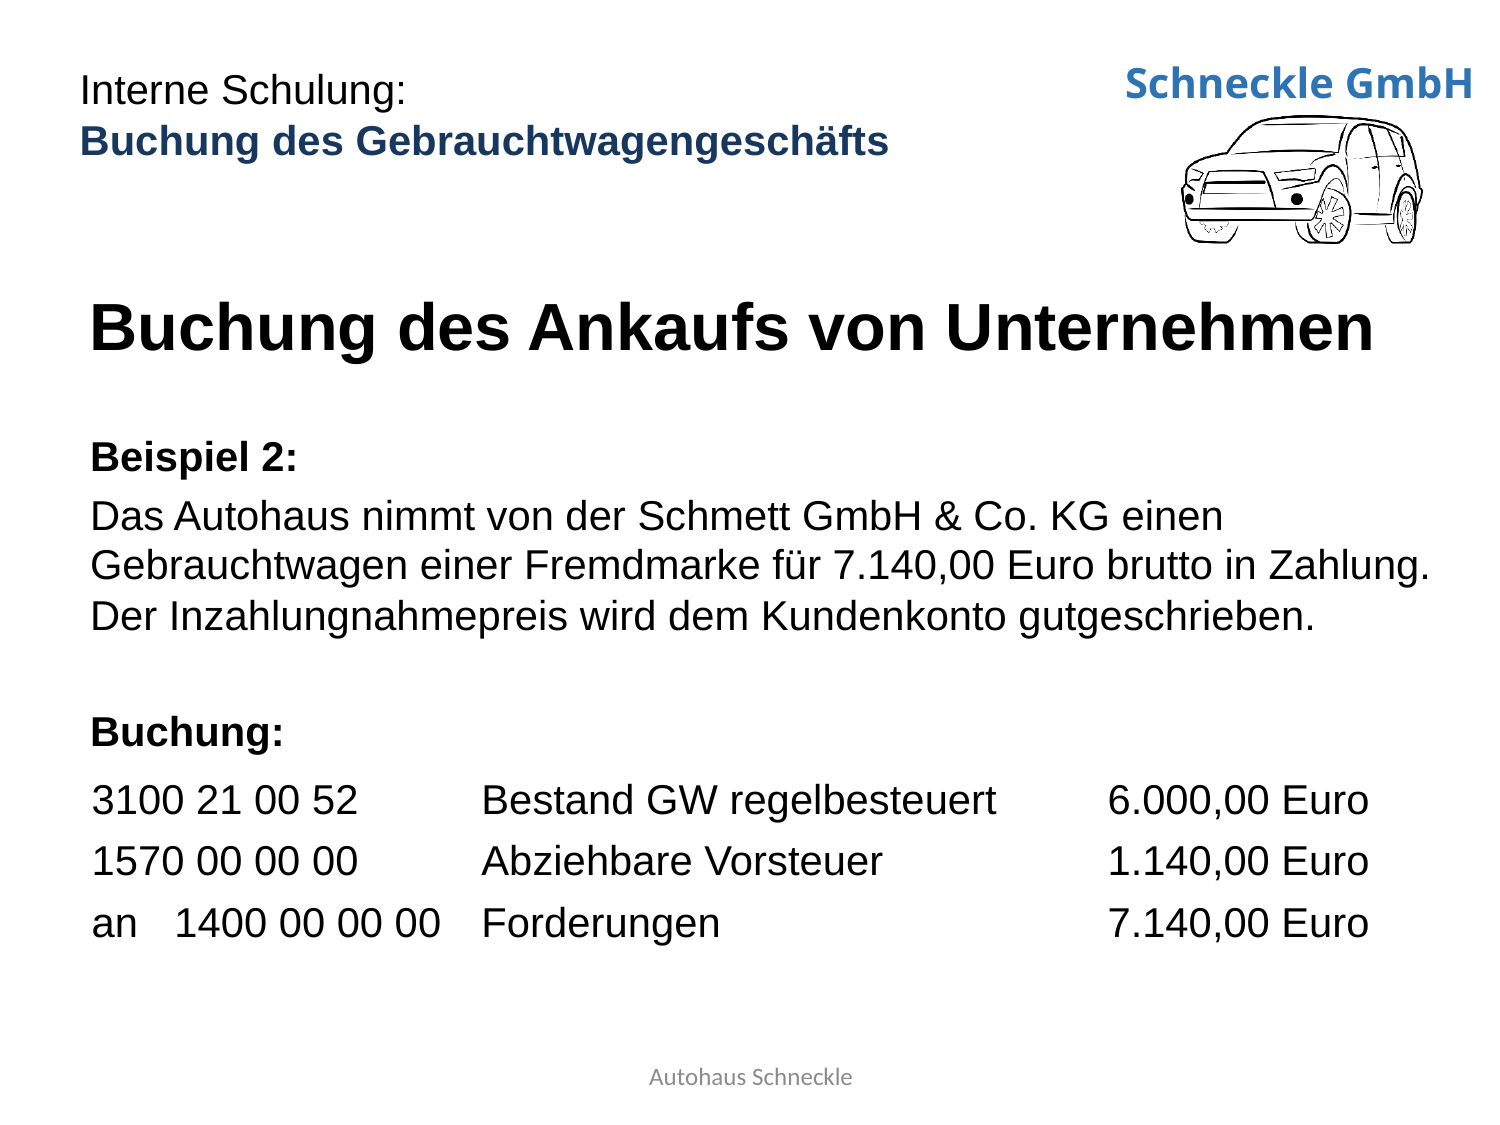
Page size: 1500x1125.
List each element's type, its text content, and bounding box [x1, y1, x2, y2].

table_header 6.000,00 Euro [1093, 769, 1447, 831]
table_cell 1.140,00 Euro [1093, 831, 1447, 892]
title Buchung des Ankaufs von Unternehmen [75, 276, 1425, 395]
table_header Bestand GW regelbesteuert [466, 769, 1093, 831]
picture [1181, 115, 1423, 244]
table_header 3100 21 00 52 [77, 769, 466, 831]
table_cell Forderungen [466, 892, 1093, 954]
table_cell 1400 00 00 00 [159, 892, 466, 954]
text_box Beispiel 2: Das Autohaus nimmt von der Schmett GmbH & Co. KG einen Gebrauchtwagen einer Fremdmarke für 7.140,00 Euro brutto in Zahlung. Der Inzahlungnahmepreis wird dem Kundenkonto gutgeschrieben. Buchung: [75, 422, 1447, 728]
table_cell an [77, 892, 159, 954]
table_cell Abziehbare Vorsteuer [466, 831, 1093, 892]
table_cell 1570 00 00 00 [77, 831, 466, 892]
table_cell 7.140,00 Euro [1093, 892, 1447, 954]
